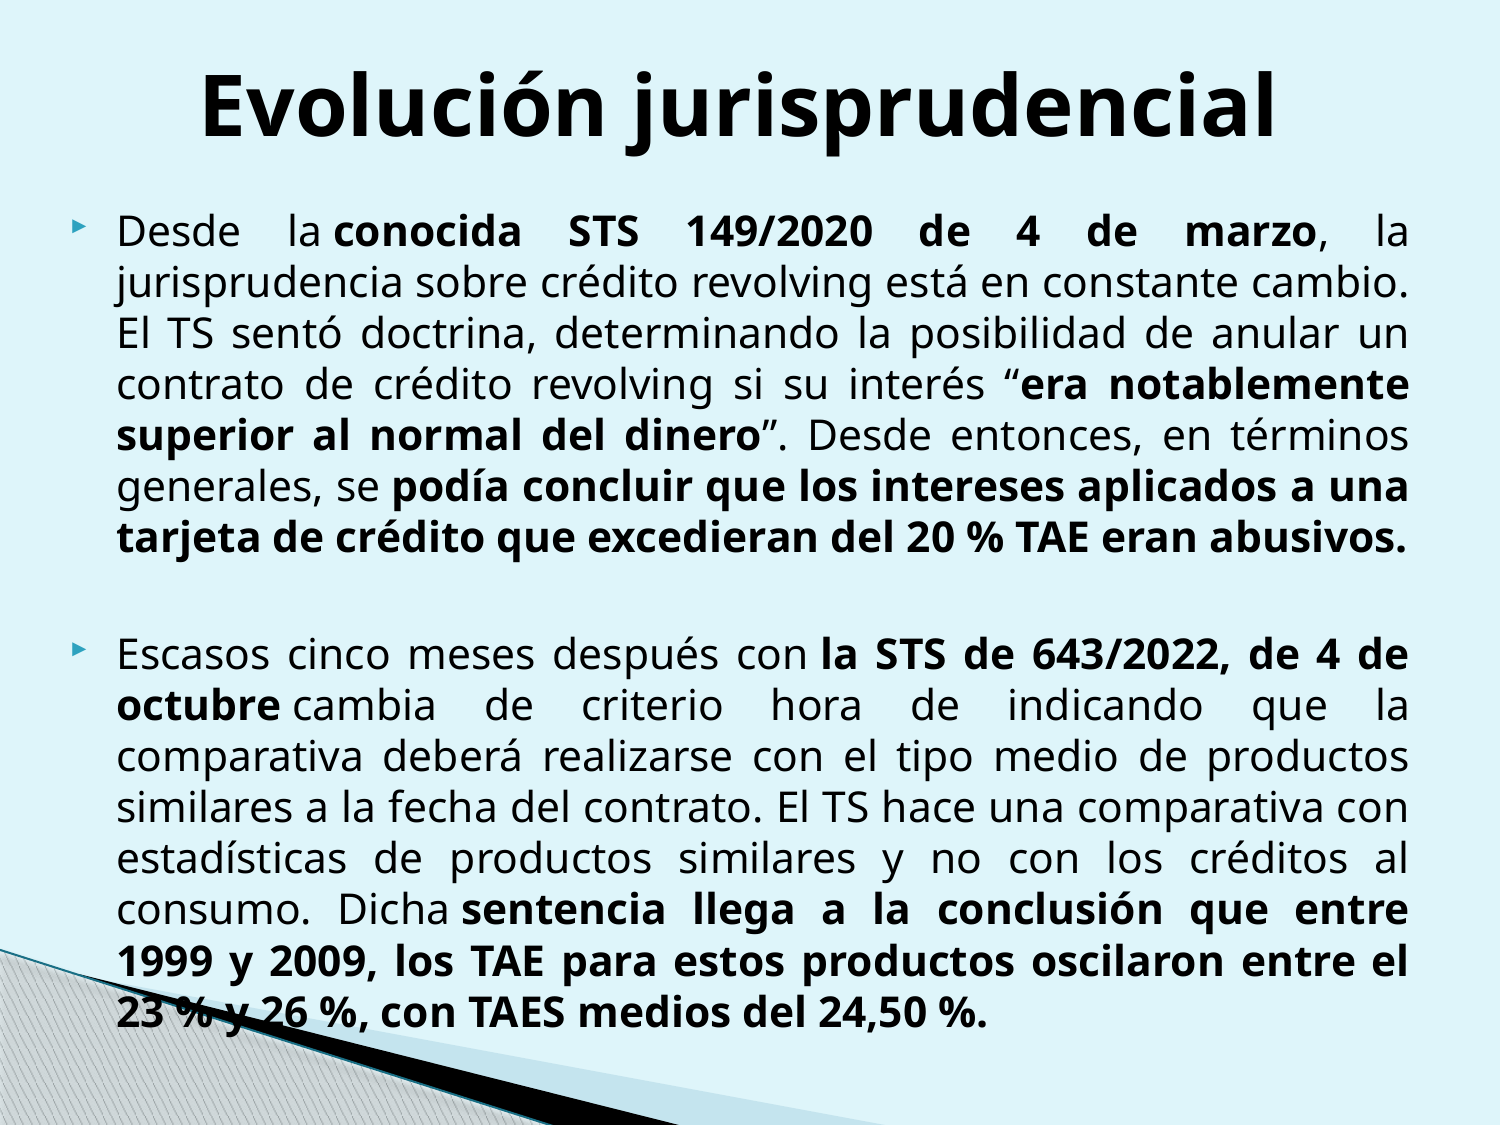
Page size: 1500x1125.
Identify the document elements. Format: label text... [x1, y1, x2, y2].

title Evolución jurisprudencial [75, 8, 1425, 197]
list Desde la conocida STS 149/2020 de 4 de marzo, la jurisprudencia sobre crédito revolving está en constante cambio. El TS sentó doctrina, determinando la posibilidad de anular un contrato de crédito revolving si su interés “era notablemente superior al normal del dinero”. Desde entonces, en términos generales, se podía concluir que los intereses aplicados a una tarjeta de crédito que excedieran del 20 % TAE eran abusivos. Escasos cinco meses después con la STS de 643/2022, de 4 de octubre cambia de criterio hora de indicando que la comparativa deberá realizarse con el tipo medio de productos similares a la fecha del contrato. El TS hace una comparativa con estadísticas de productos similares y no con los créditos al consumo. Dicha sentencia llega a la conclusión que entre 1999 y 2009, los TAE para estos productos oscilaron entre el 23 % y 26 %, con TAES medios del 24,50 %. [41, 196, 1425, 1059]
